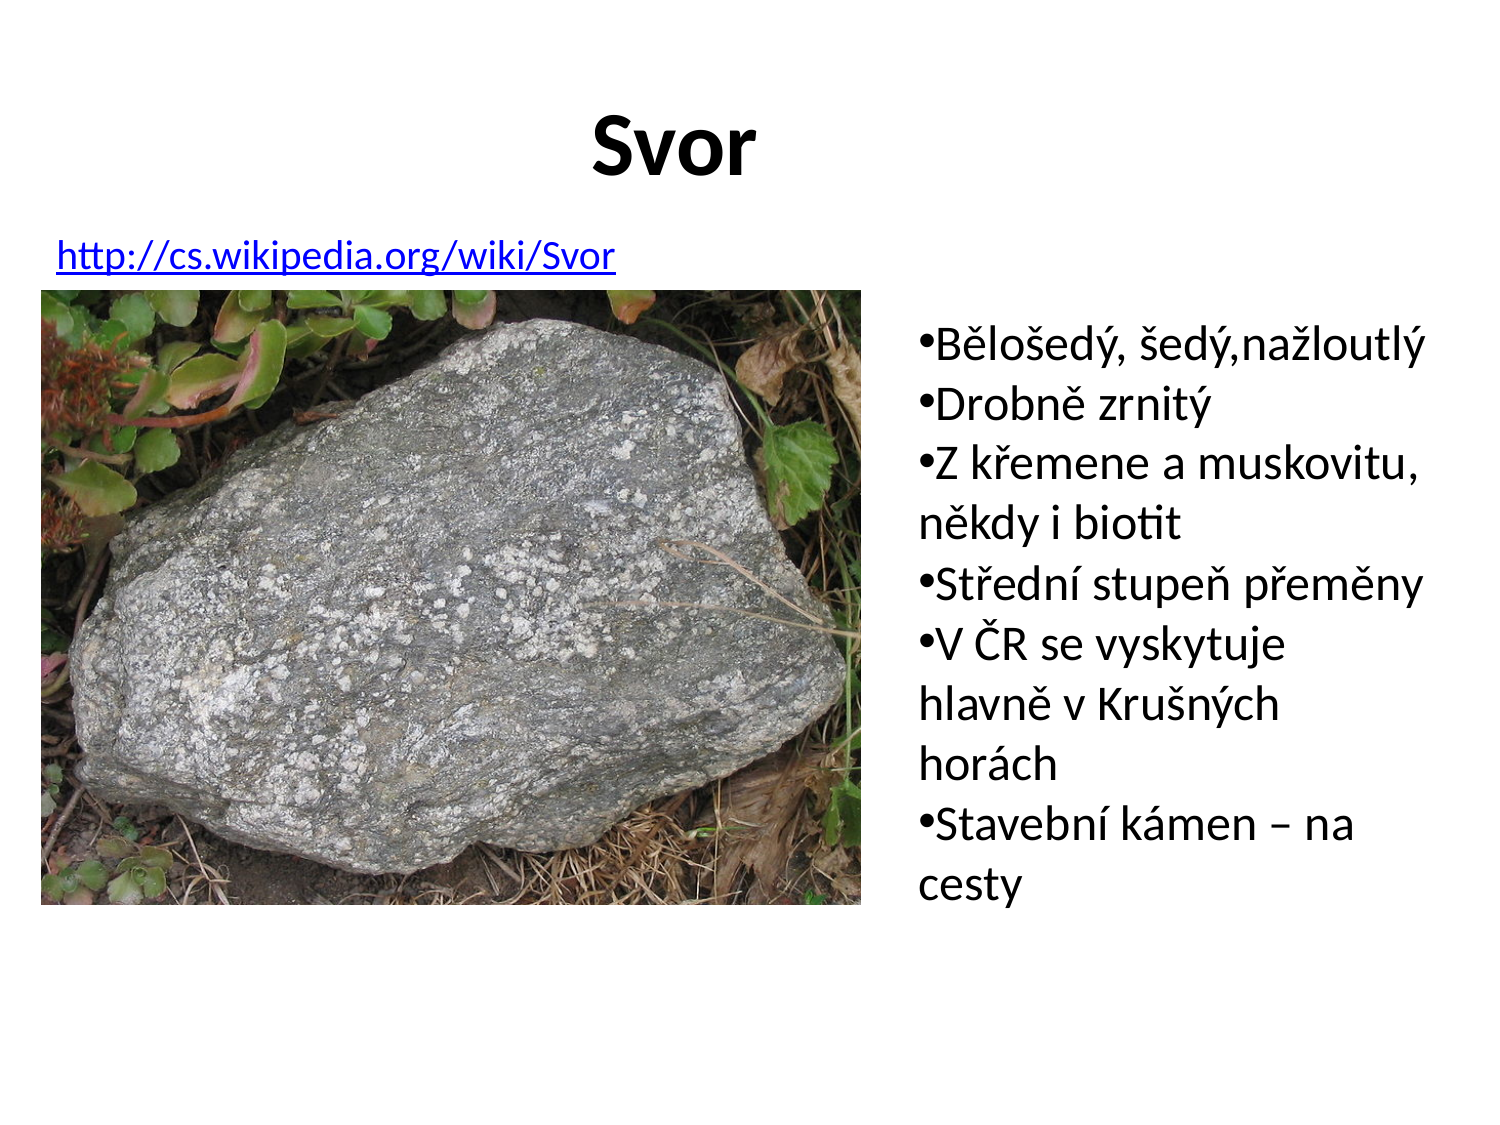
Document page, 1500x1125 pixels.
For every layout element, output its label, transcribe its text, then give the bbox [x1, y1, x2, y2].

title Svor [0, 45, 1350, 233]
text_box Bělošedý, šedý,nažloutlý Drobně zrnitý Z křemene a muskovitu, někdy i biotit Střední stupeň přeměny V ČR se vyskytuje hlavně v Krušných horách Stavební kámen – na cesty [903, 302, 1447, 918]
picture [40, 290, 861, 906]
list http://cs.wikipedia.org/wiki/Svor [41, 219, 704, 289]
